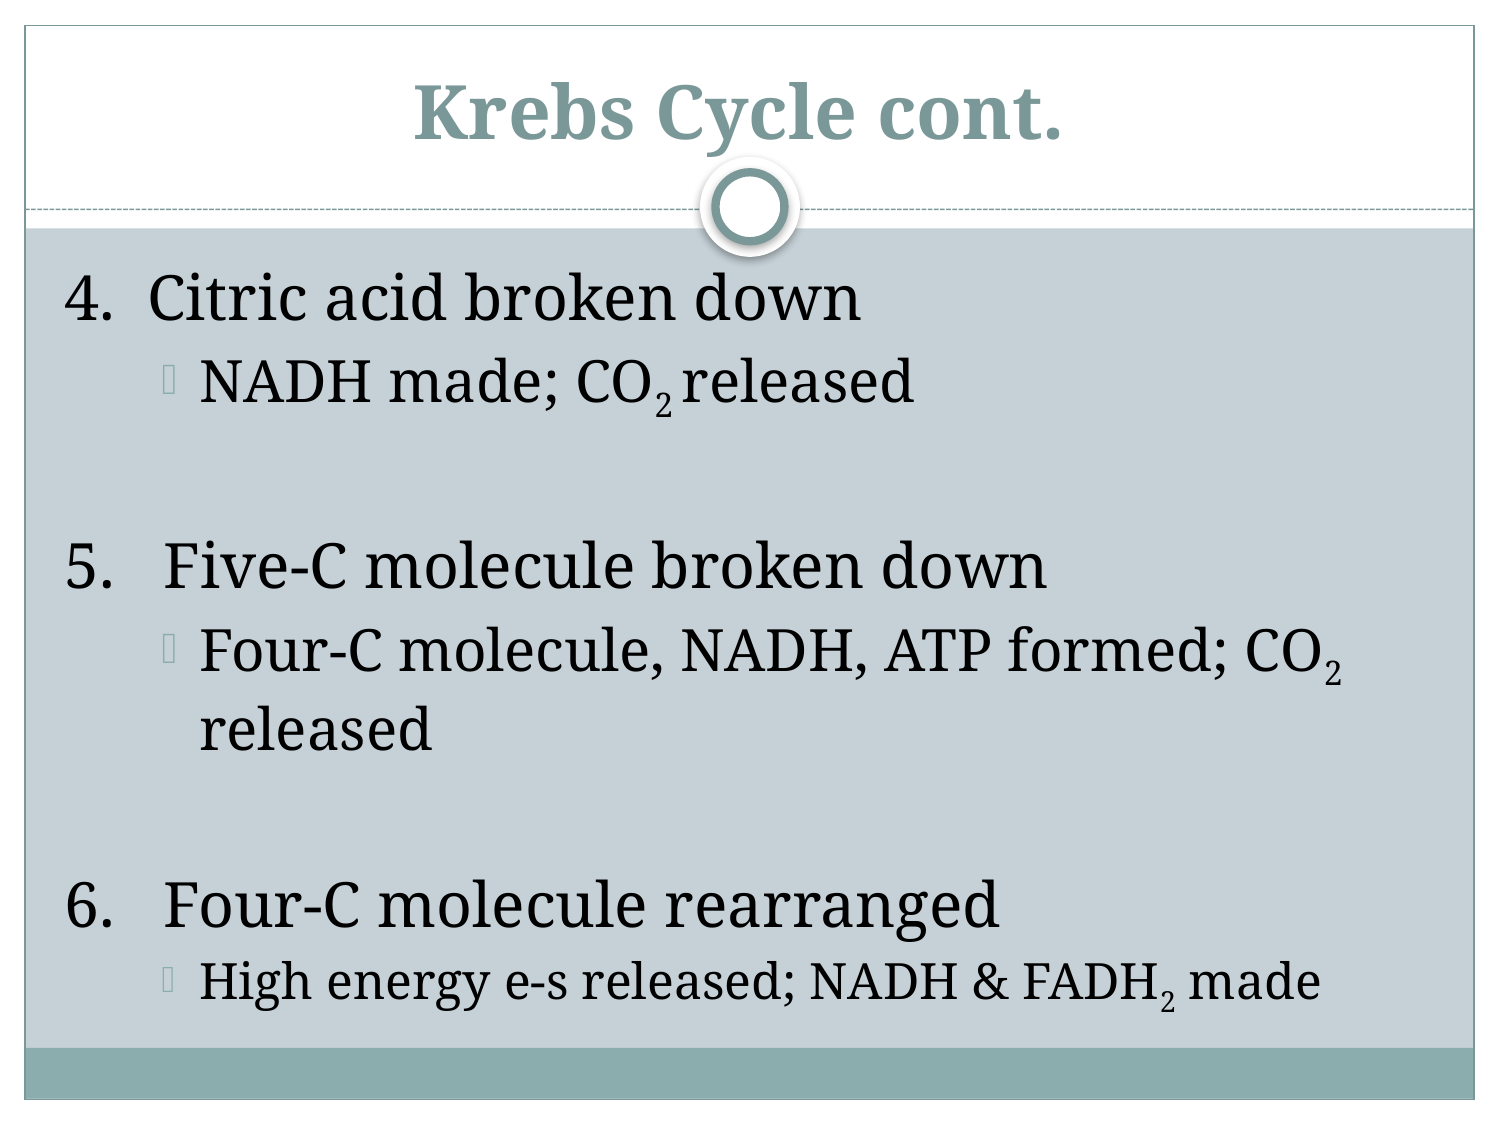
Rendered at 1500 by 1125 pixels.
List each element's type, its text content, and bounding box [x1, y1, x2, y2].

title Krebs Cycle cont. [49, 37, 1450, 162]
list 4. Citric acid broken down NADH made; CO2 released 5. Five-C molecule broken down Four-C molecule, NADH, ATP formed; CO2 released 6. Four-C molecule rearranged High energy e-s released; NADH & FADH2 made [49, 250, 1445, 1001]
